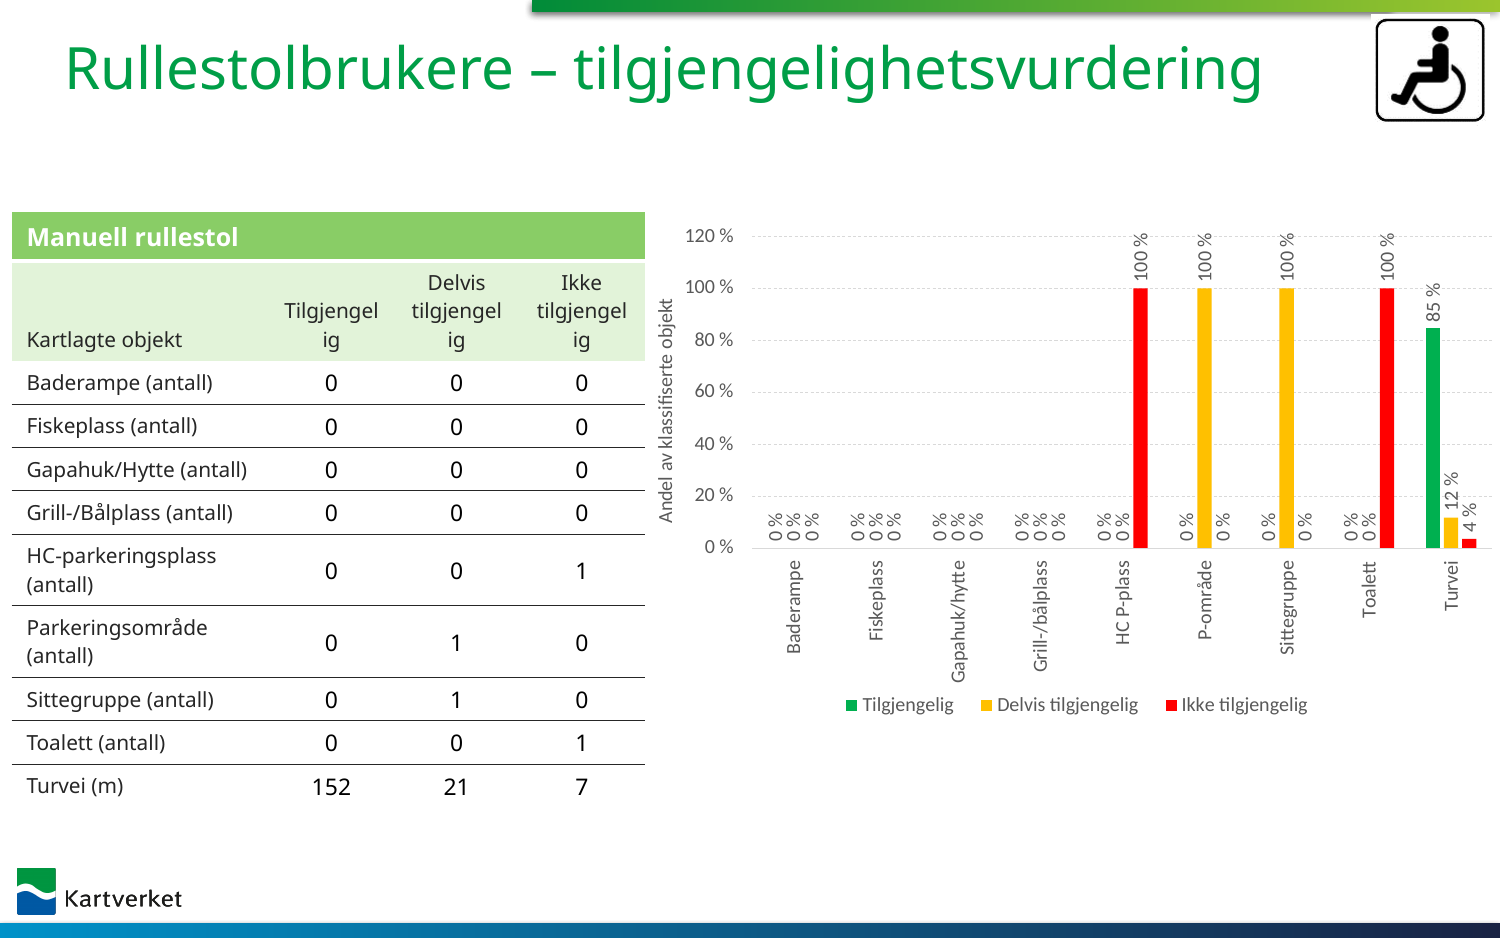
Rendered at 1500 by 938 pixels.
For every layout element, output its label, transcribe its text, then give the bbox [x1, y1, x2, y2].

table_cell 1 [394, 678, 519, 720]
table_cell 0 [269, 405, 394, 447]
table_cell 0 [269, 448, 394, 490]
table_cell 0 [269, 361, 394, 404]
picture [643, 218, 1500, 728]
table_cell HC-parkeringsplass (antall) [12, 535, 269, 605]
table_cell 21 [394, 765, 519, 807]
table_cell 0 [394, 361, 519, 404]
table_cell Toalett (antall) [12, 721, 269, 764]
table_cell 0 [269, 721, 394, 764]
table_cell 0 [519, 405, 638, 447]
table_cell 0 [394, 405, 519, 447]
table_cell 7 [519, 765, 645, 807]
table_cell 0 [394, 448, 519, 490]
table_cell 0 [269, 491, 394, 534]
table_cell 0 [519, 678, 638, 720]
table_cell Gapahuk/Hytte (antall) [12, 448, 269, 490]
table_cell 0 [394, 721, 519, 764]
table_cell 0 [519, 606, 638, 677]
table_cell Ikke tilgjengelig [519, 263, 638, 361]
table_cell 1 [519, 721, 645, 764]
table_header Manuell rullestol [12, 212, 645, 259]
table_cell 0 [394, 535, 519, 605]
table_cell 0 [394, 491, 519, 534]
table_cell Kartlagte objekt [12, 263, 269, 361]
table_cell 0 [269, 535, 394, 605]
table_cell Sittegruppe (antall) [12, 678, 269, 720]
table_cell Delvis tilgjengelig [394, 263, 519, 361]
picture [1371, 13, 1491, 127]
table_cell 0 [269, 606, 394, 677]
table_cell 0 [519, 448, 638, 490]
table_cell Baderampe (antall) [12, 361, 269, 404]
table_cell Grill-/Bålplass (antall) [12, 491, 269, 534]
table_cell Parkeringsområde (antall) [12, 606, 269, 677]
table_cell Fiskeplass (antall) [12, 405, 269, 447]
text_box Rullestolbrukere – tilgjengelighetsvurdering [49, 12, 1372, 109]
table_cell Turvei (m) [12, 765, 269, 807]
table_cell 1 [519, 535, 638, 605]
table_cell 1 [394, 606, 519, 677]
table_cell 0 [269, 678, 394, 720]
table_cell Tilgjengelig [269, 263, 394, 361]
table_cell 152 [269, 765, 394, 807]
table_cell 0 [519, 491, 638, 534]
table_cell 0 [519, 361, 638, 404]
